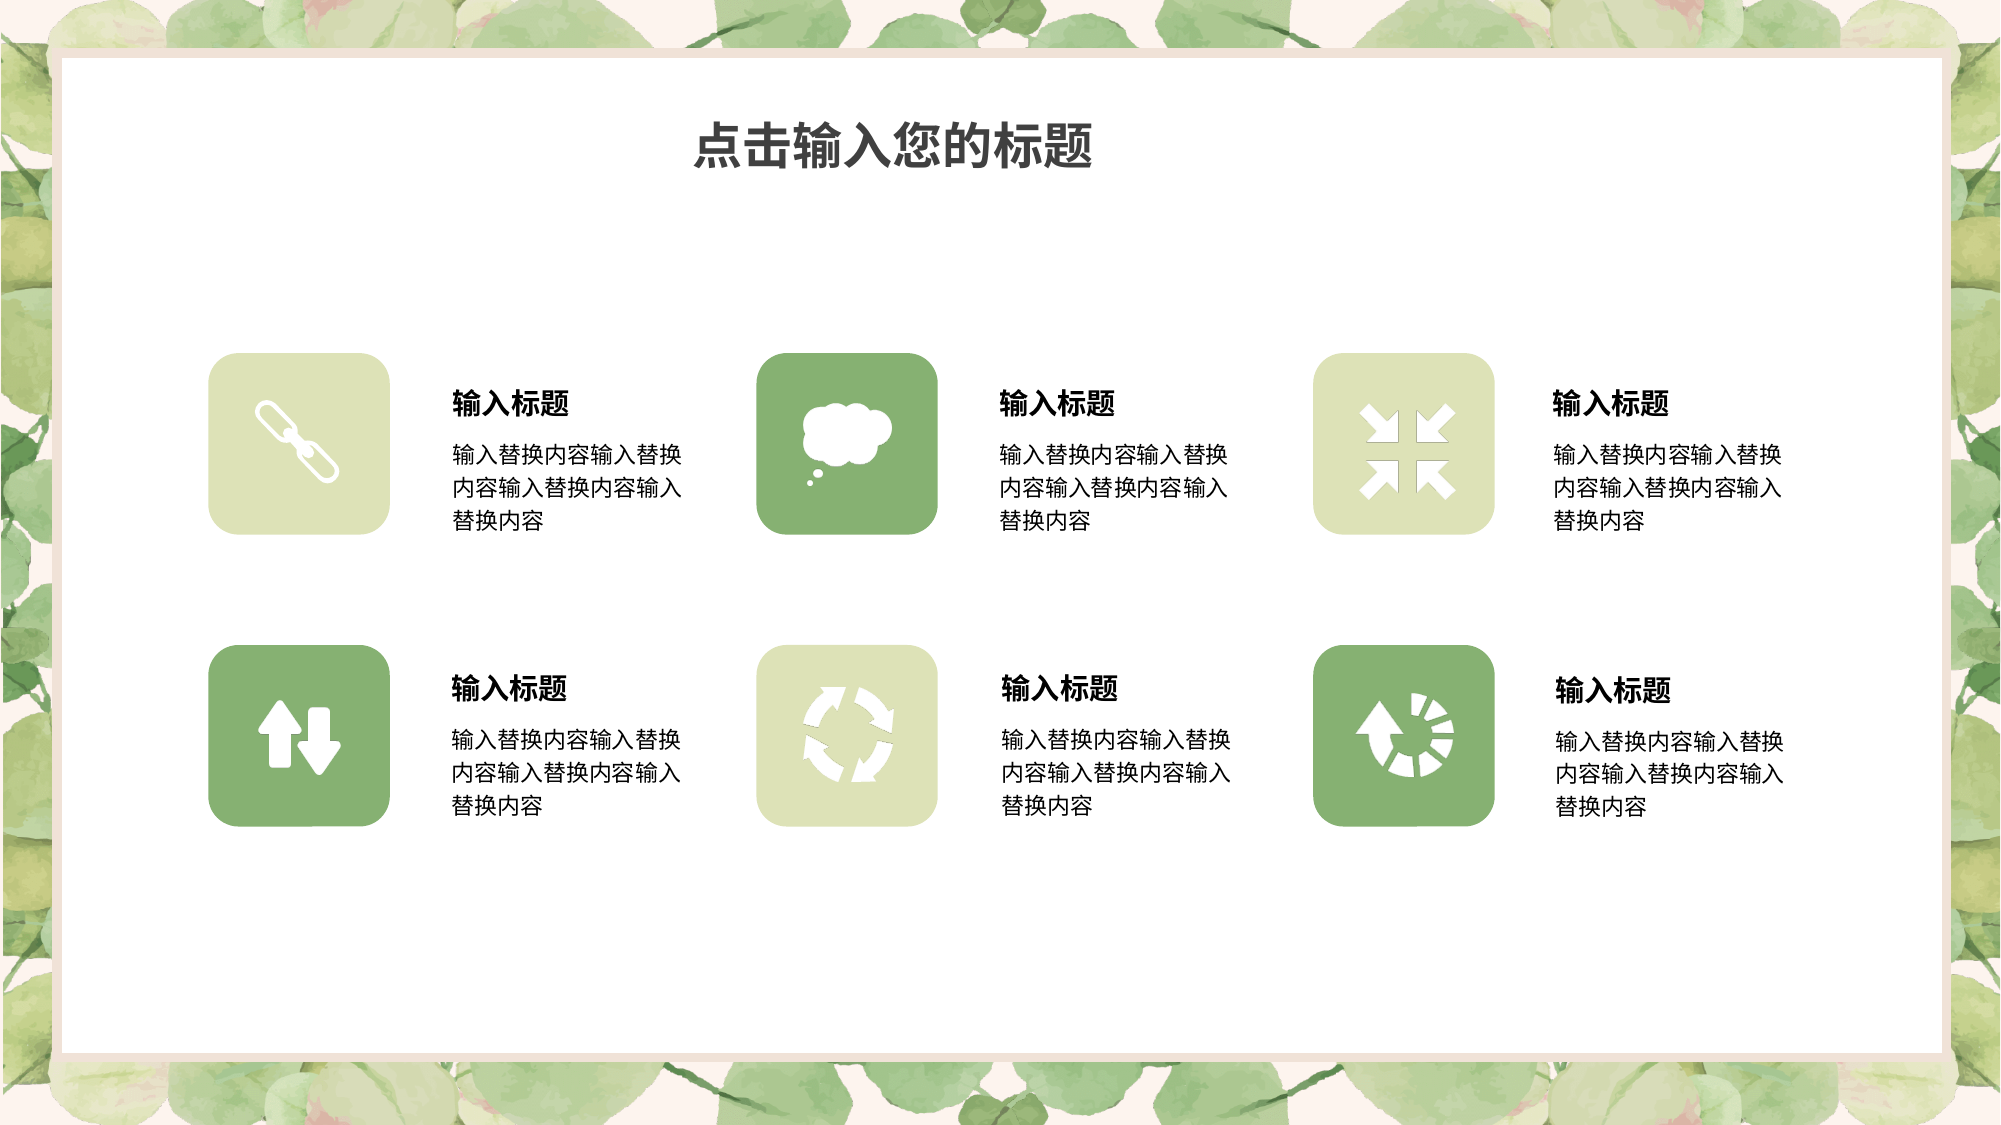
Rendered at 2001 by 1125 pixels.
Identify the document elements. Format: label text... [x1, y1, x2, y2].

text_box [1313, 353, 1916, 544]
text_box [208, 353, 756, 544]
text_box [1313, 645, 1919, 830]
picture [2, 1, 2001, 1125]
text_box 点击输入您的标题 [693, 113, 1307, 175]
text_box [756, 645, 1313, 829]
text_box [756, 353, 1313, 544]
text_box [208, 645, 756, 829]
